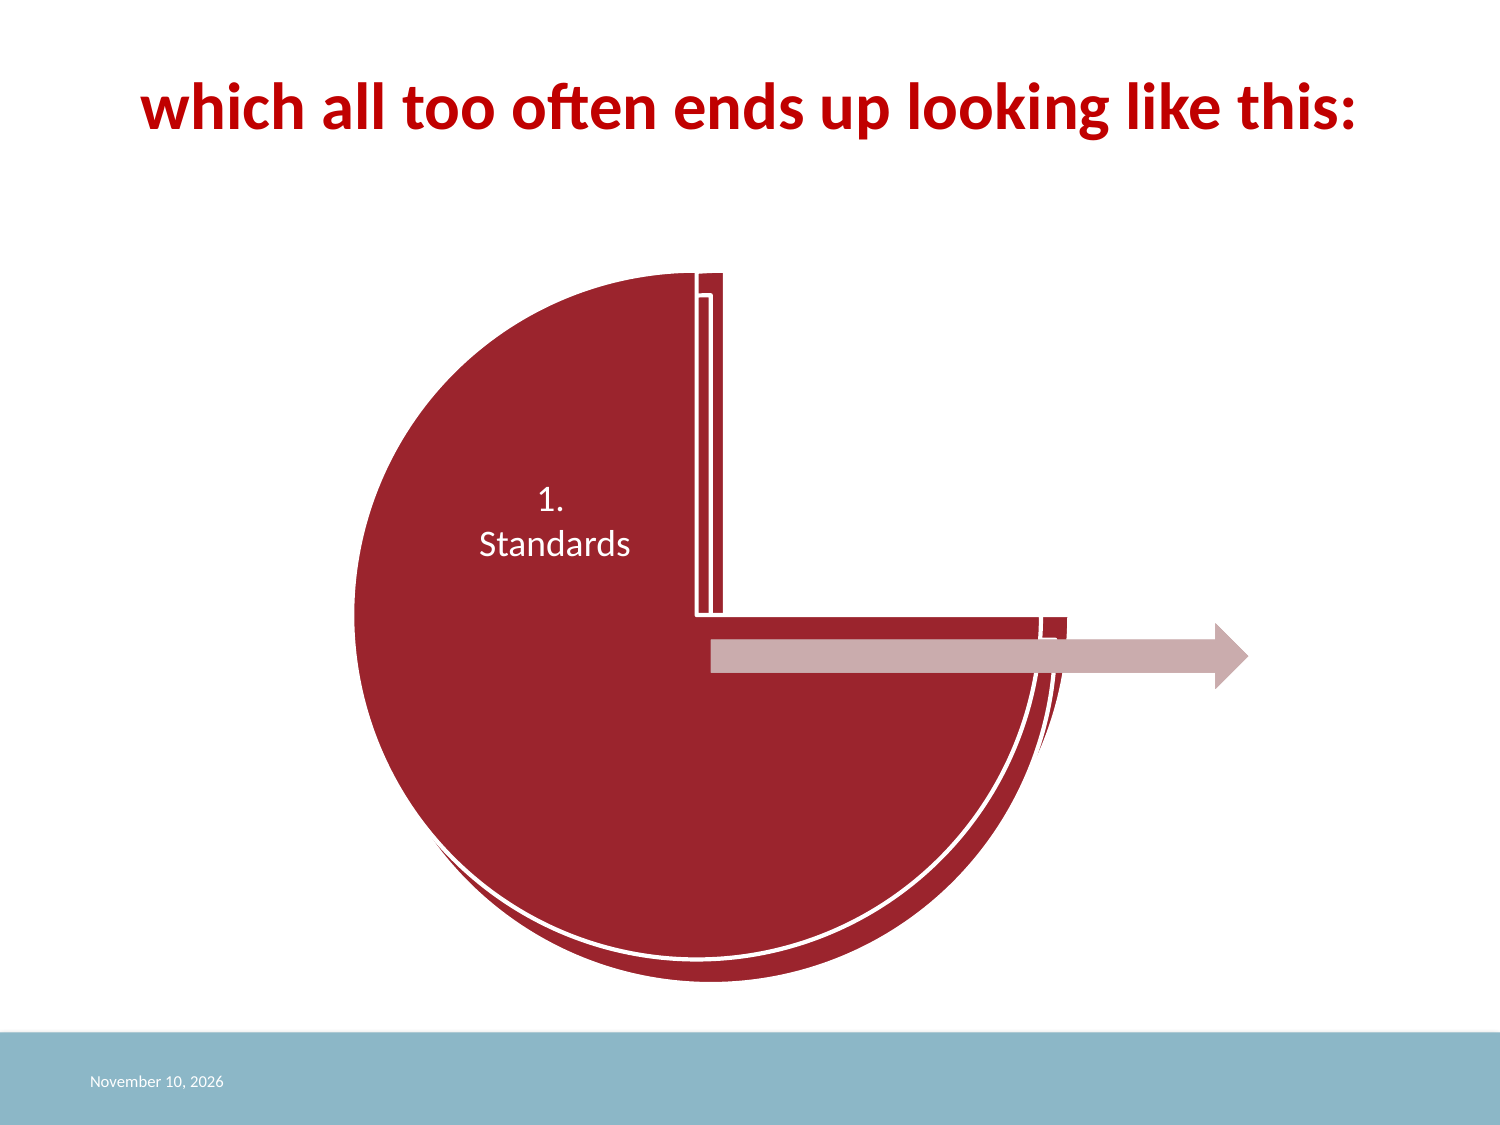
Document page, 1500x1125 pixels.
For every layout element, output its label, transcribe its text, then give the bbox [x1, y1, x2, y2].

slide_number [75, 1051, 425, 1112]
title which all too often ends up looking like this: [0, 0, 1500, 146]
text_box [173, 159, 1249, 981]
